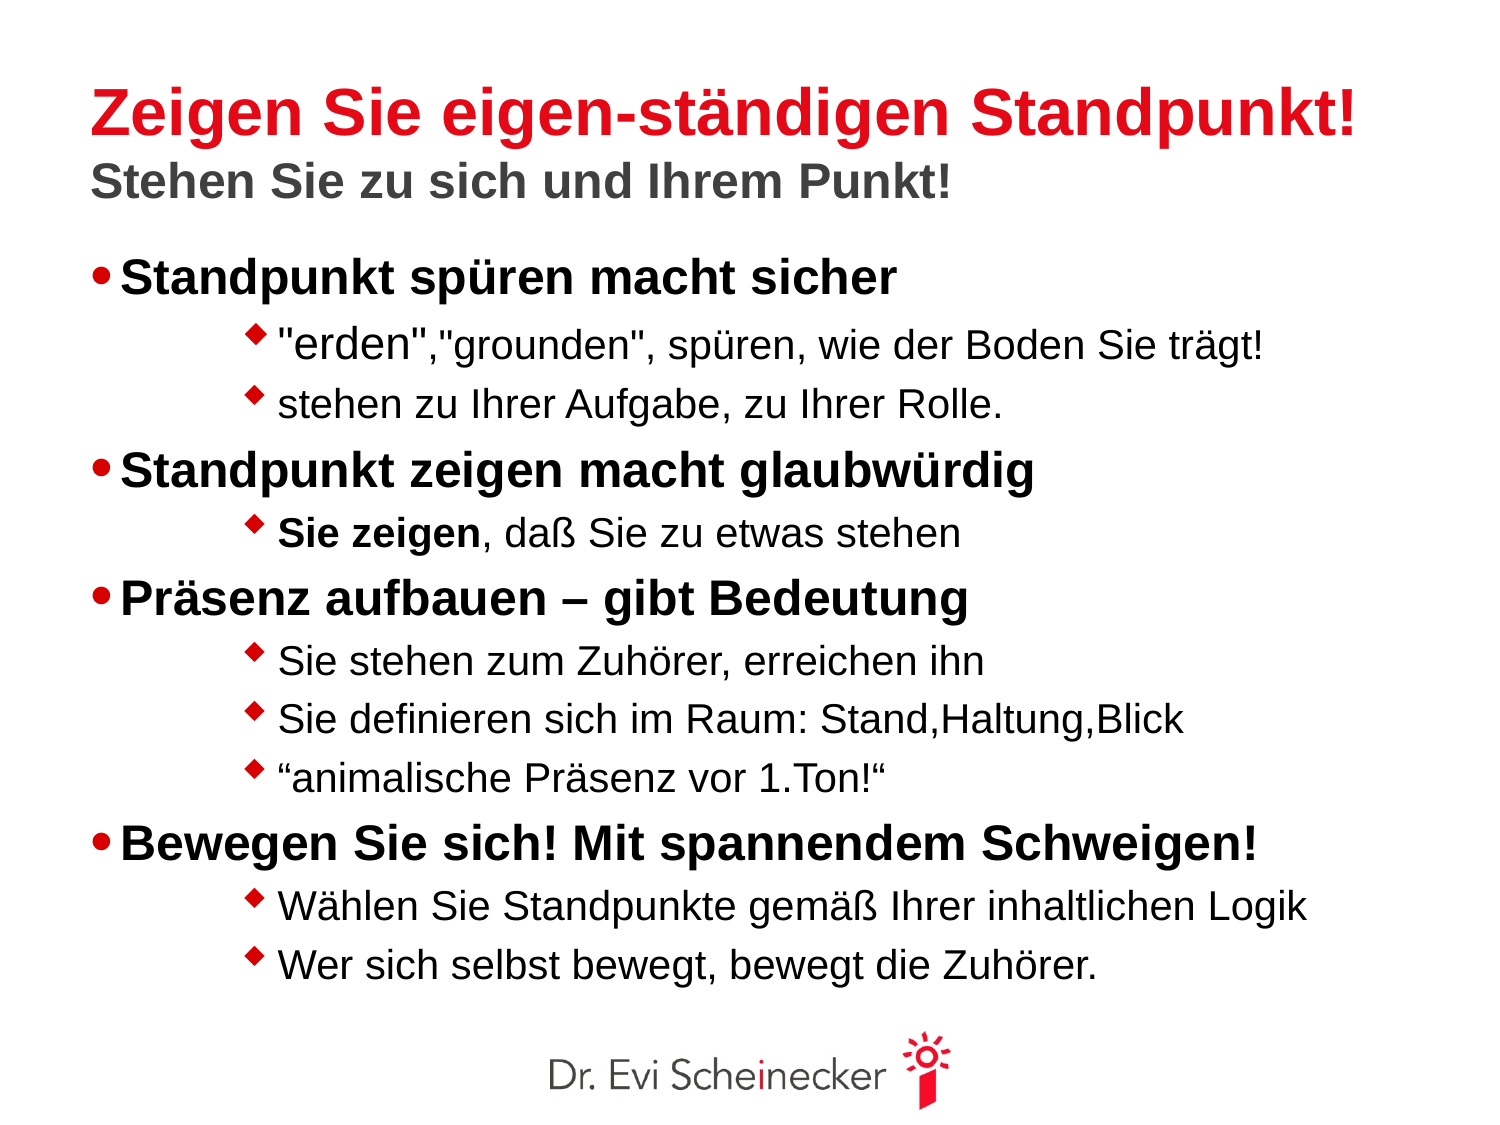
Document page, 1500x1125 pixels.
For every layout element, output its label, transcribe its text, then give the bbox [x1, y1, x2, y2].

picture [550, 1055, 951, 1110]
list Standpunkt spüren macht sicher "erden","grounden", spüren, wie der Boden Sie trägt! stehen zu Ihrer Aufgabe, zu Ihrer Rolle. Standpunkt zeigen macht glaubwürdig Sie zeigen, daß Sie zu etwas stehen Präsenz aufbauen – gibt Bedeutung Sie stehen zum Zuhörer, erreichen ihn Sie definieren sich im Raum: Stand,Haltung,Blick “animalische Präsenz vor 1.Ton!“ Bewegen Sie sich! Mit spannendem Schweigen! Wählen Sie Standpunkte gemäß Ihrer inhaltlichen Logik Wer sich selbst bewegt, bewegt die Zuhörer. [75, 237, 1425, 1055]
title Zeigen Sie eigen-ständigen Standpunkt! Stehen Sie zu sich und Ihrem Punkt! [75, 45, 1454, 233]
